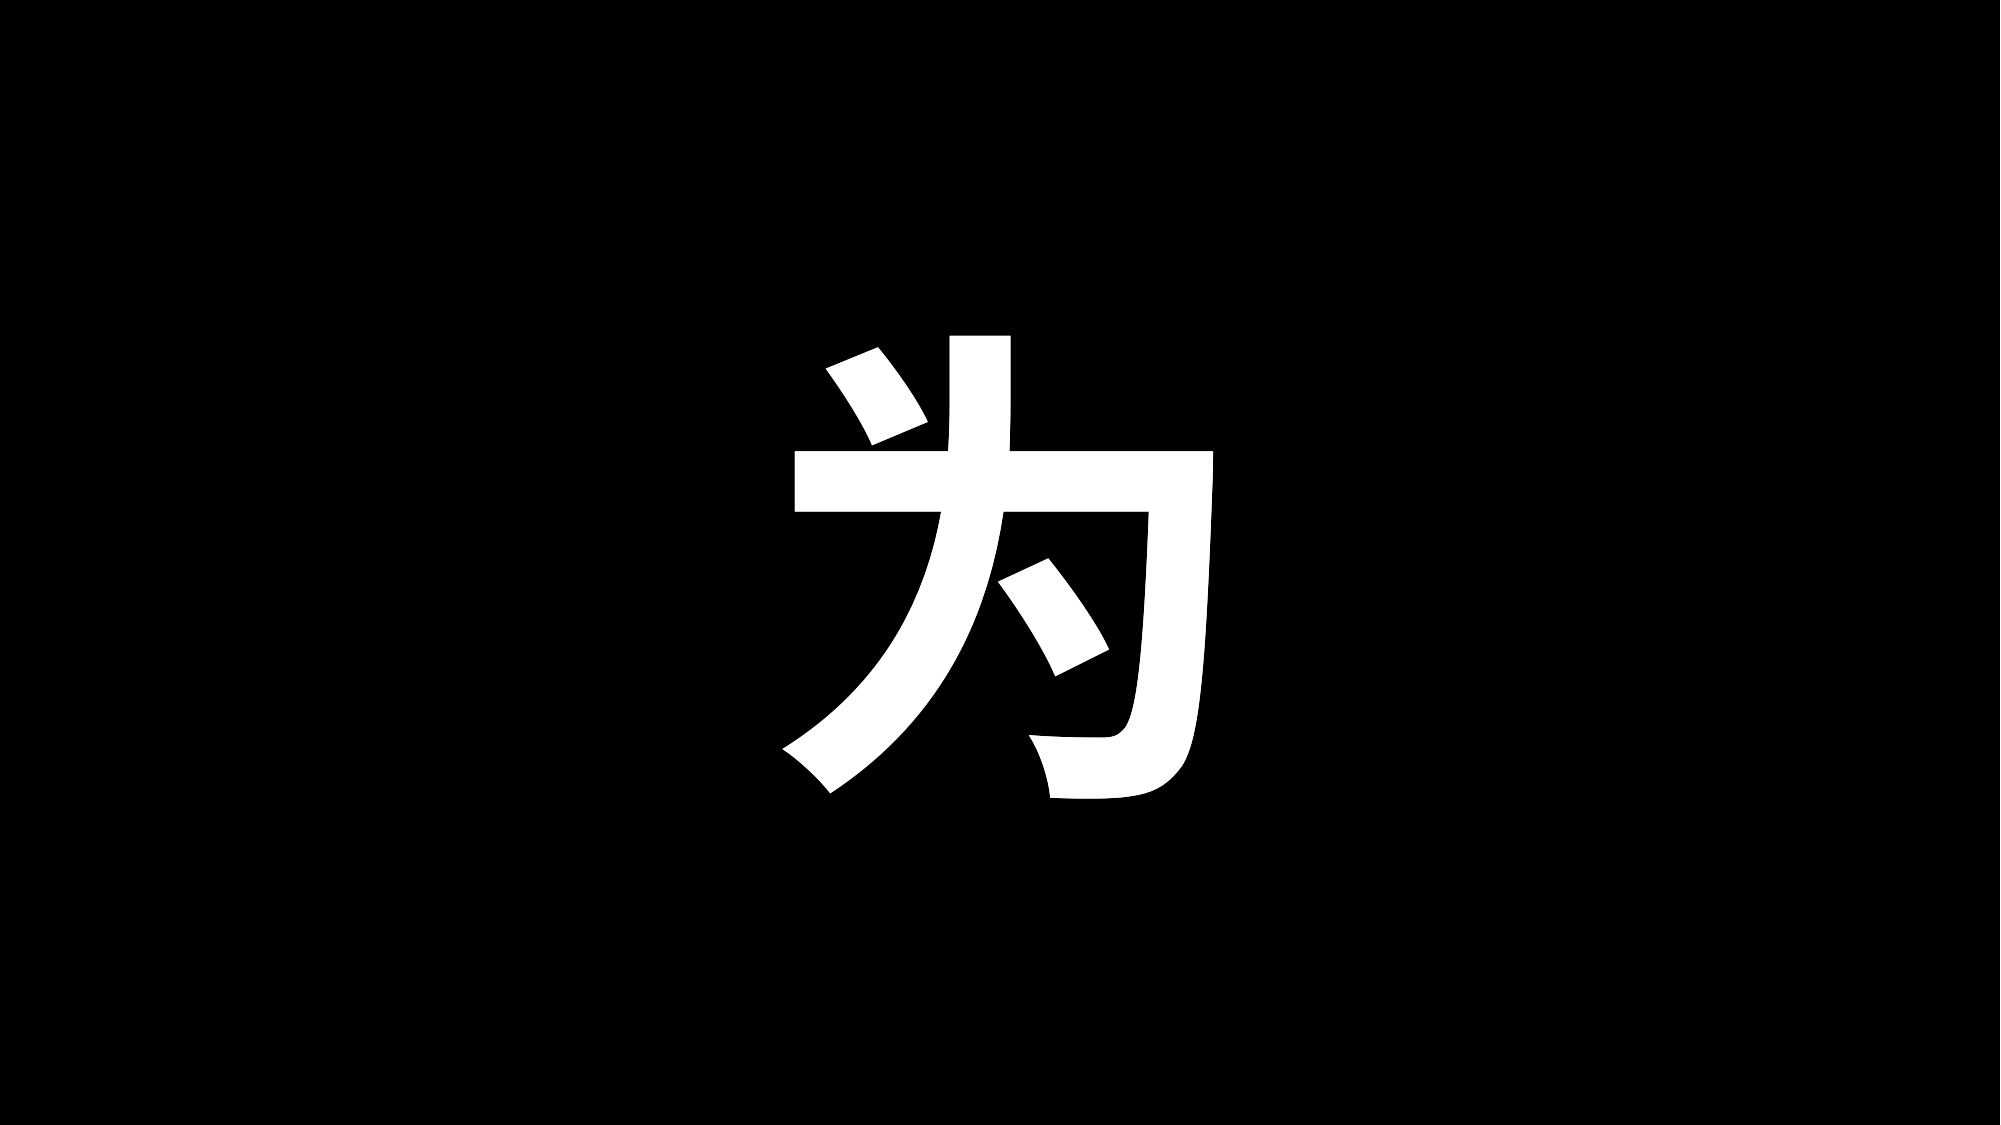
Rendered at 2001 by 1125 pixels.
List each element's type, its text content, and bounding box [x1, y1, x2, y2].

text_box 为 [751, 253, 1249, 866]
